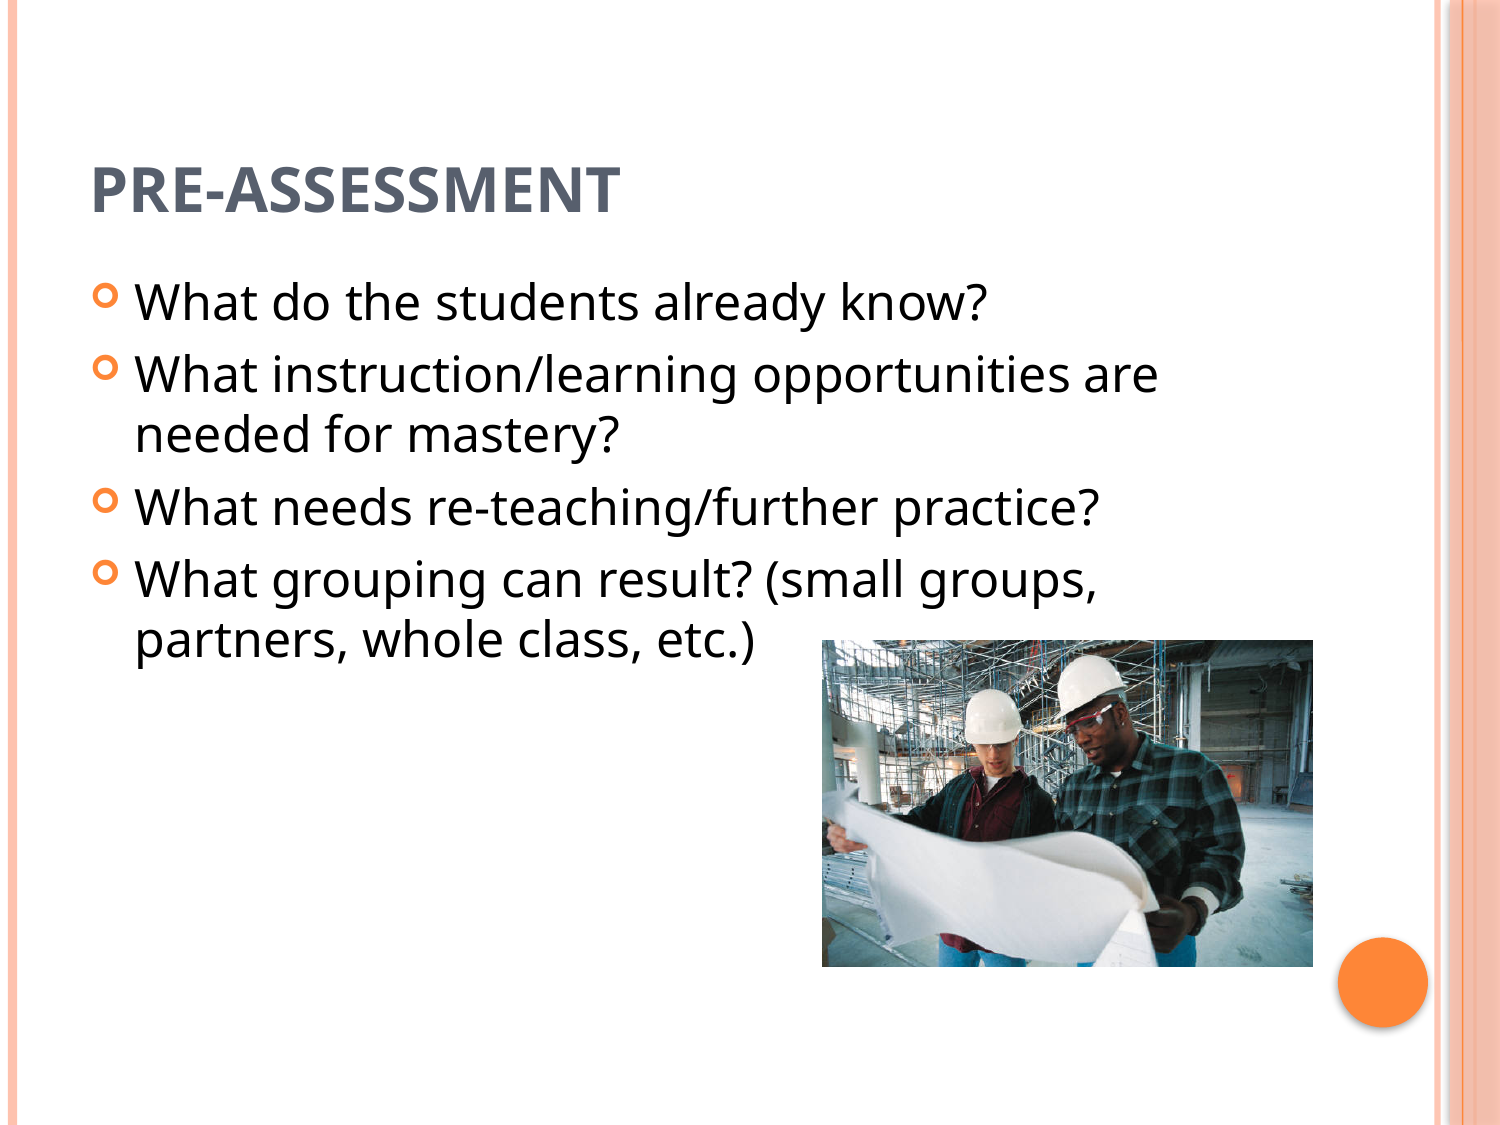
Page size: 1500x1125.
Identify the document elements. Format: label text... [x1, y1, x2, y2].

picture [822, 639, 1313, 968]
title Pre-Assessment [75, 45, 1300, 233]
list What do the students already know? What instruction/learning opportunities are needed for mastery? What needs re-teaching/further practice? What grouping can result? (small groups, partners, whole class, etc.) [75, 262, 1300, 1062]
